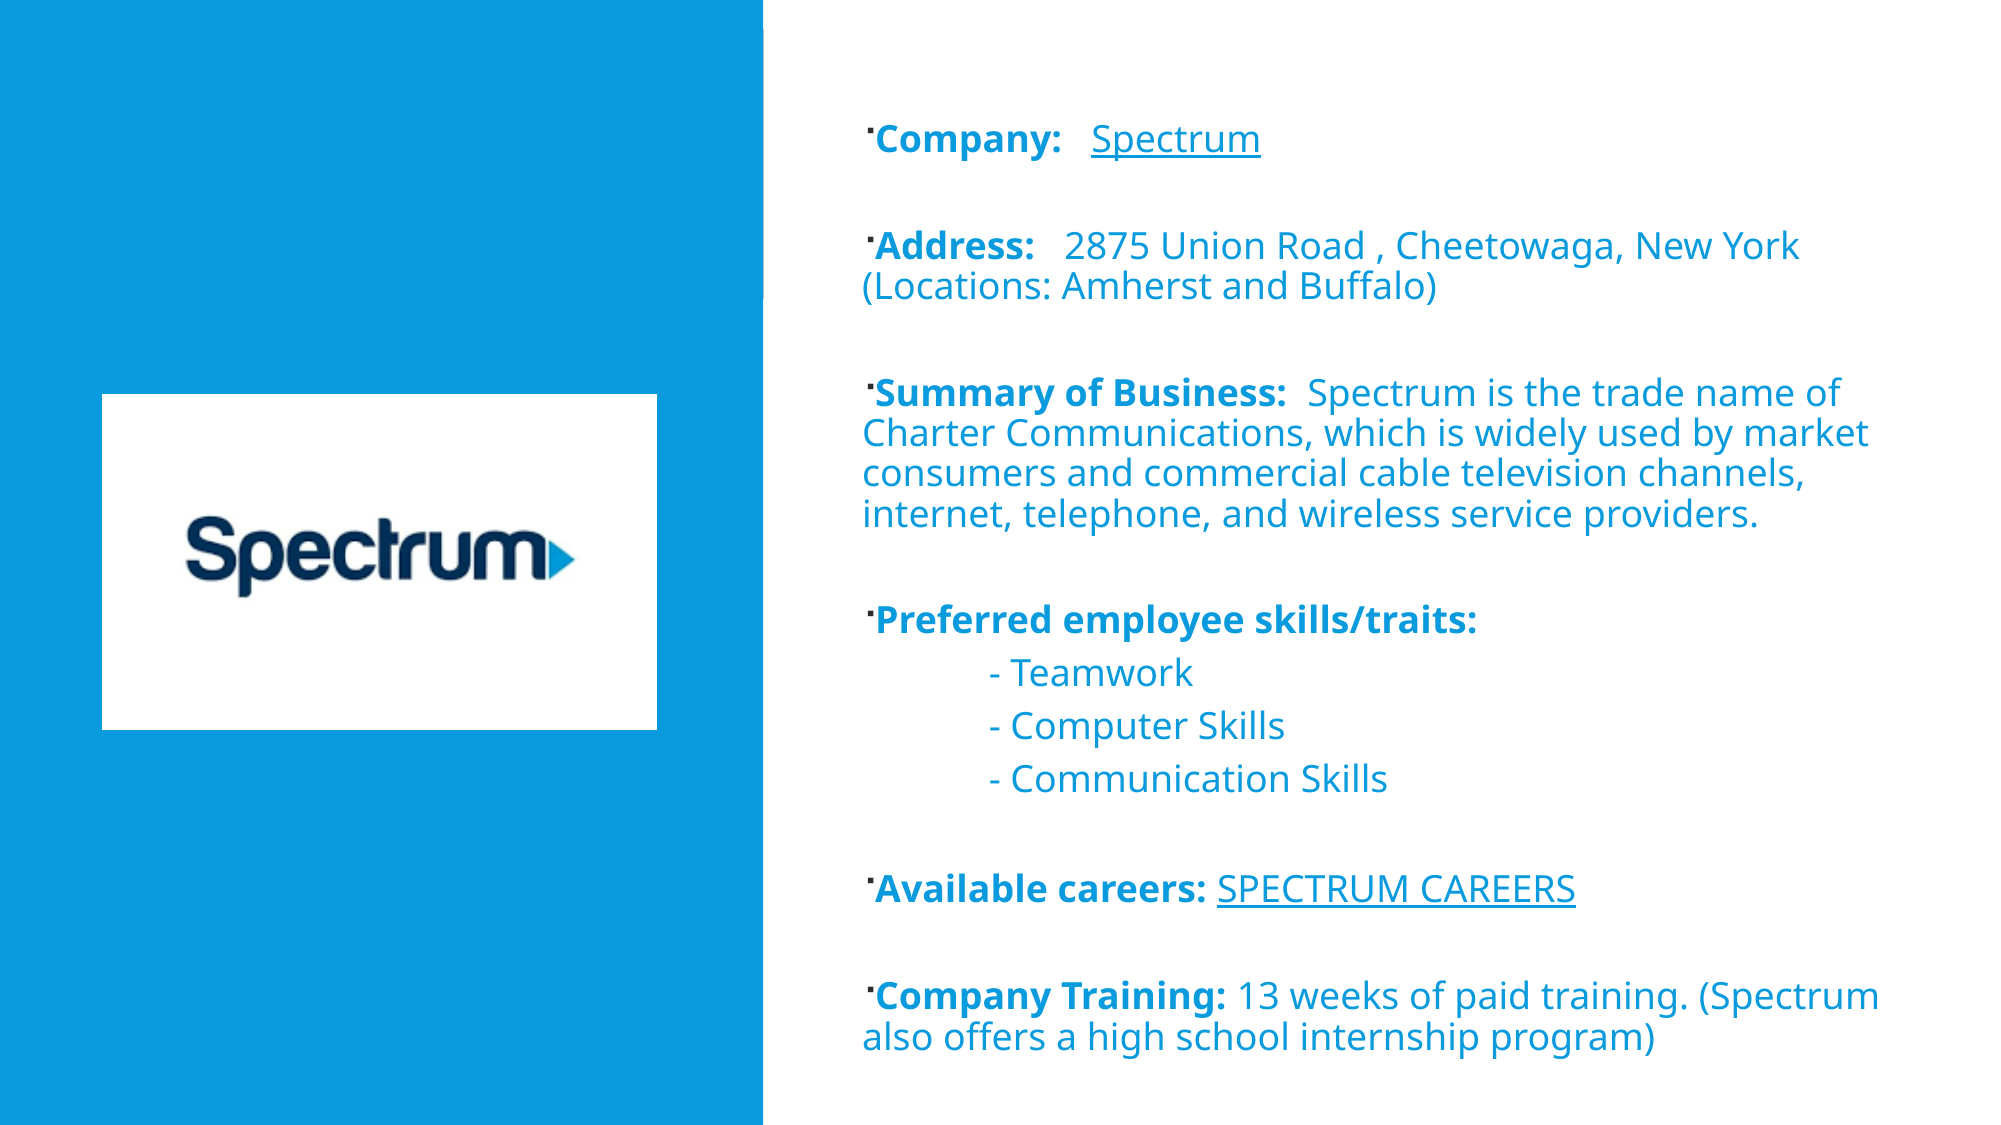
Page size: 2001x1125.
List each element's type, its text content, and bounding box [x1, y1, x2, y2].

text_box Company: Spectrum Address: 2875 Union Road , Cheetowaga, New York (Locations: Amherst and Buffalo) Summary of Business: Spectrum is the trade name of Charter Communications, which is widely used by market consumers and commercial cable television channels, internet, telephone, and wireless service providers. Preferred employee skills/traits: - Teamwork - Computer Skills - Communication Skills Available careers: SPECTRUM CAREERS Company Training: 13 weeks of paid training. (Spectrum also offers a high school internship program) [847, 137, 1935, 1094]
text_box [762, 0, 2000, 1125]
text_box [0, 0, 762, 1125]
picture [103, 395, 656, 729]
